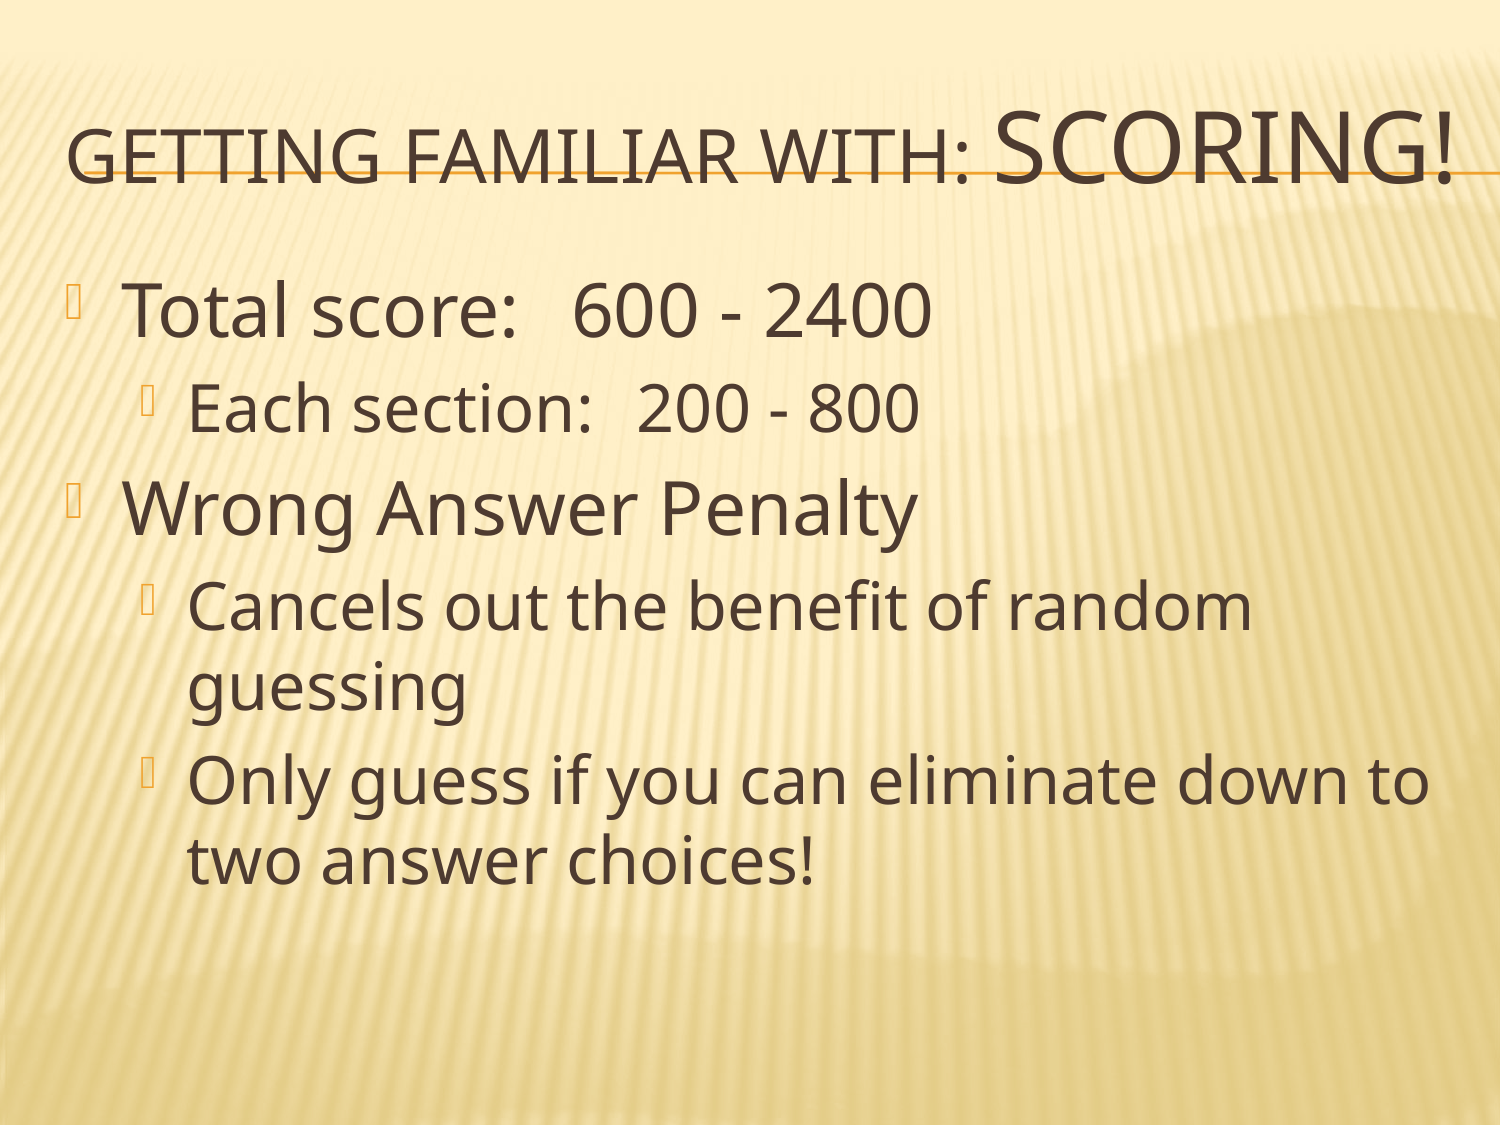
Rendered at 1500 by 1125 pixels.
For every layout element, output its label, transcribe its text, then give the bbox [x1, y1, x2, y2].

title Getting familiar with: scorING! [50, 75, 1475, 213]
list Total score: 600 - 2400 Each section: 200 - 800 Wrong Answer Penalty Cancels out the benefit of random guessing Only guess if you can eliminate down to two answer choices! [50, 254, 1475, 1063]
